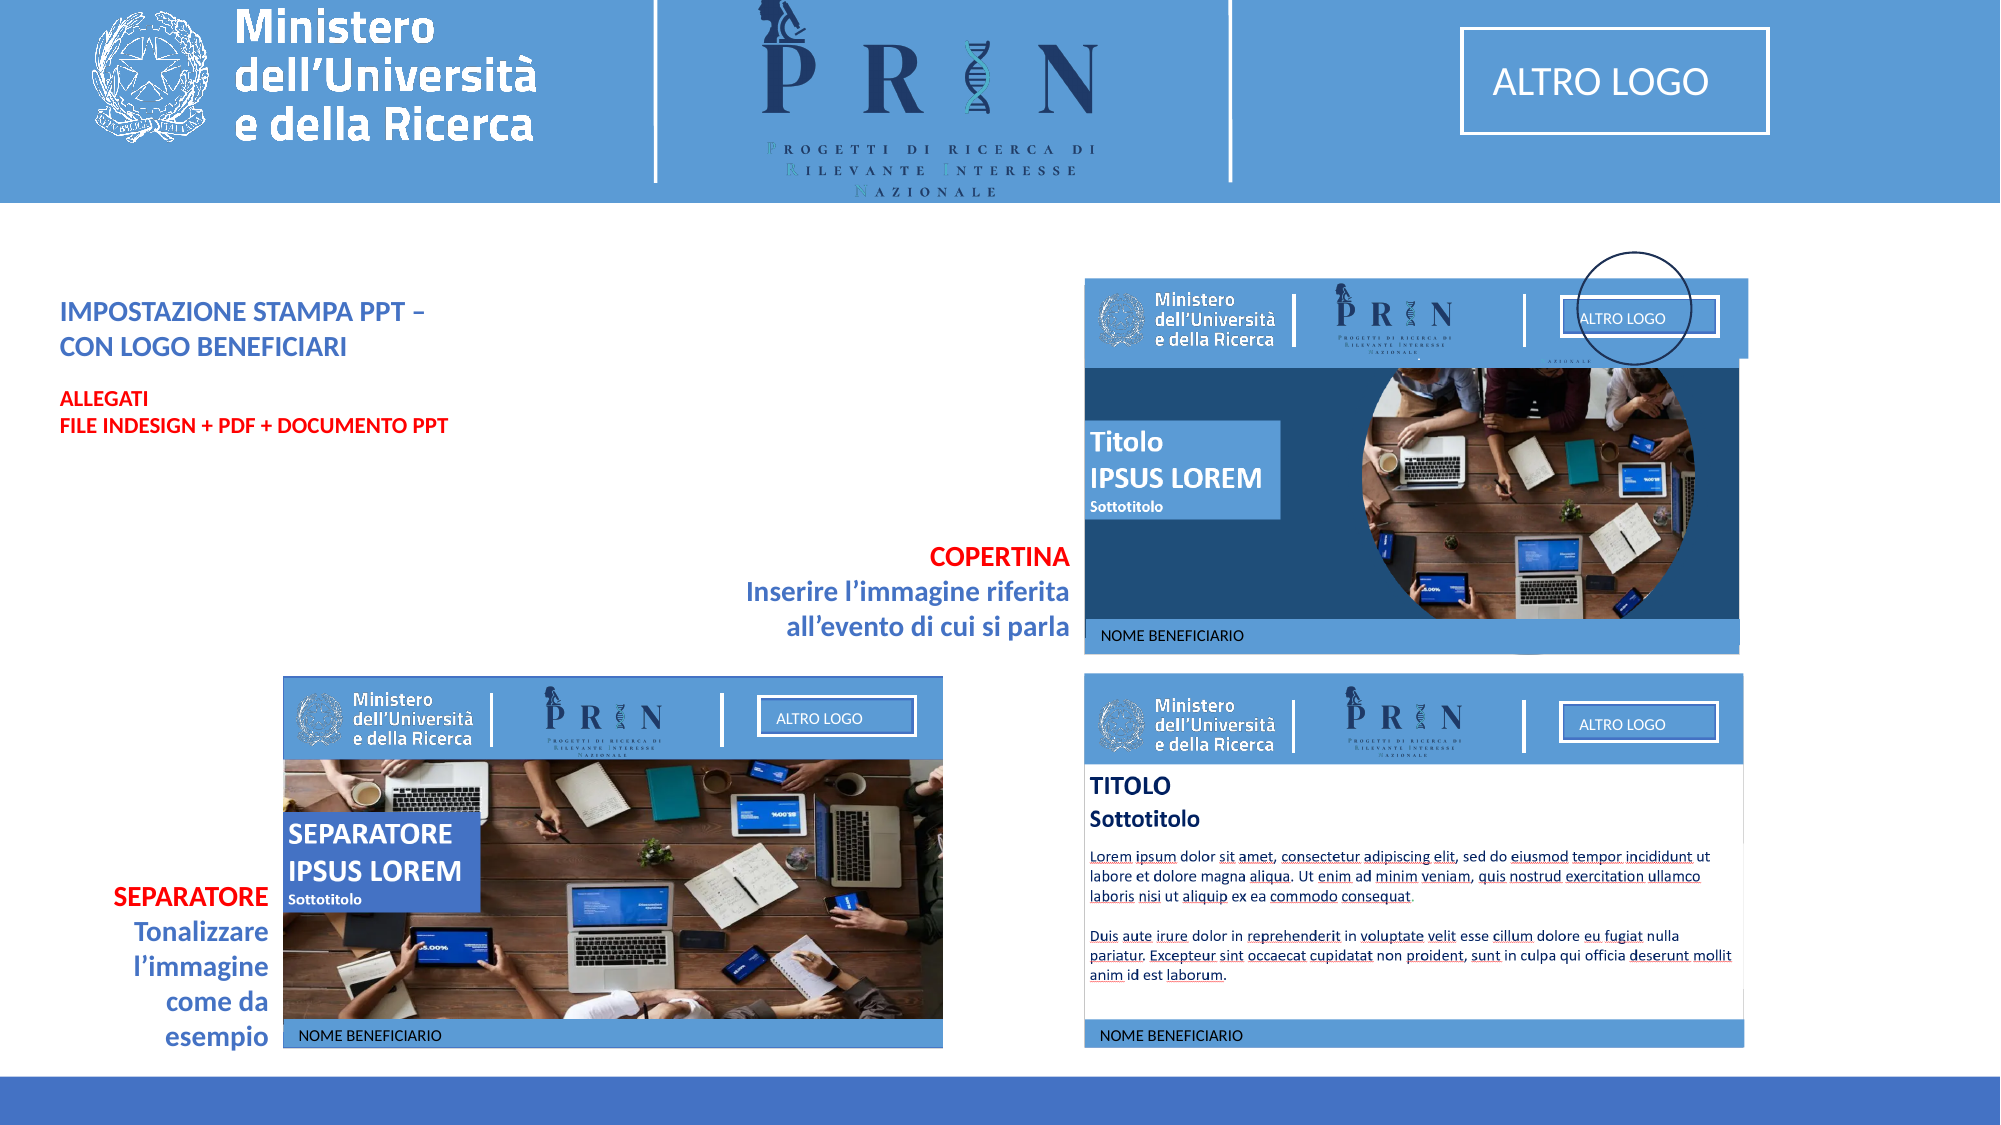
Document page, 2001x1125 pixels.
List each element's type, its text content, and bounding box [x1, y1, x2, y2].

picture [692, 0, 1744, 1048]
text_box NOME BENEFICIARIO [1085, 1048, 1508, 1053]
text_box IMPOSTAZIONE STAMPA PPT – CON LOGO BENEFICIARI [45, 285, 445, 370]
text_box [0, 0, 692, 204]
text_box [1168, 277, 1313, 285]
text_box NOME BENEFICIARIO [283, 1049, 707, 1053]
picture [283, 645, 943, 1049]
text_box [1684, 277, 1749, 360]
text_box COPERTINA Inserire l’immagine riferita all’evento di cui si parla [685, 530, 1084, 650]
text_box [1461, 28, 1769, 134]
text_box SEPARATORE Tonalizzare l’immagine come da esempio [66, 870, 284, 1060]
text_box [1168, 0, 2000, 204]
text_box ALLEGATI FILE INDESIGN + PDF + DOCUMENTO PPT [45, 376, 618, 446]
picture [92, 8, 536, 143]
text_box [1083, 672, 1323, 765]
text_box ALTRO LOGO [1477, 46, 1769, 121]
text_box [1486, 672, 1744, 676]
text_box [1476, 277, 1585, 285]
text_box [1581, 251, 1688, 285]
text_box [0, 1075, 2000, 1125]
